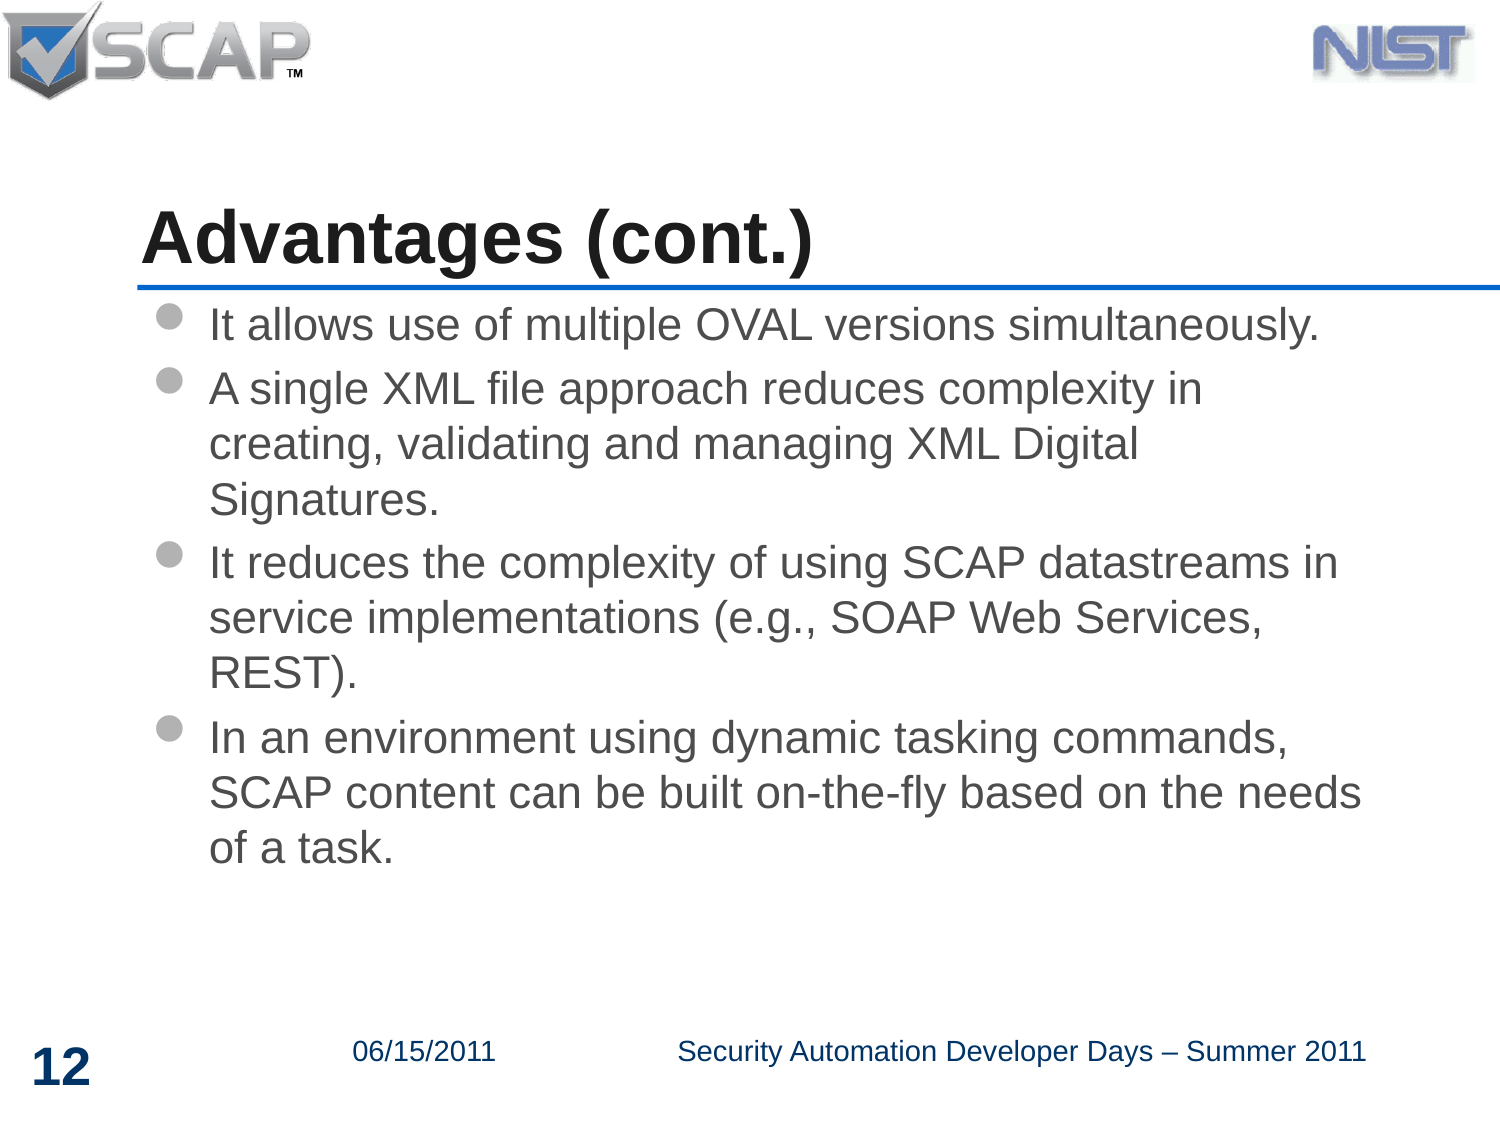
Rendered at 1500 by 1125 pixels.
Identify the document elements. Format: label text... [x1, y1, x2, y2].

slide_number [337, 1025, 662, 1103]
footer Security Automation Developer Days – Summer 2011 [662, 1025, 1426, 1103]
list It allows use of multiple OVAL versions simultaneously. A single XML file approach reduces complexity in creating, validating and managing XML Digital Signatures. It reduces the complexity of using SCAP datastreams in service implementations (e.g., SOAP Web Services, REST). In an environment using dynamic tasking commands, SCAP content can be built on-the-fly based on the needs of a task. [137, 287, 1400, 1026]
slide_number 12 [13, 1023, 111, 1105]
picture [0, 0, 313, 103]
picture [1312, 24, 1475, 83]
title Advantages (cont.) [124, 99, 1426, 288]
